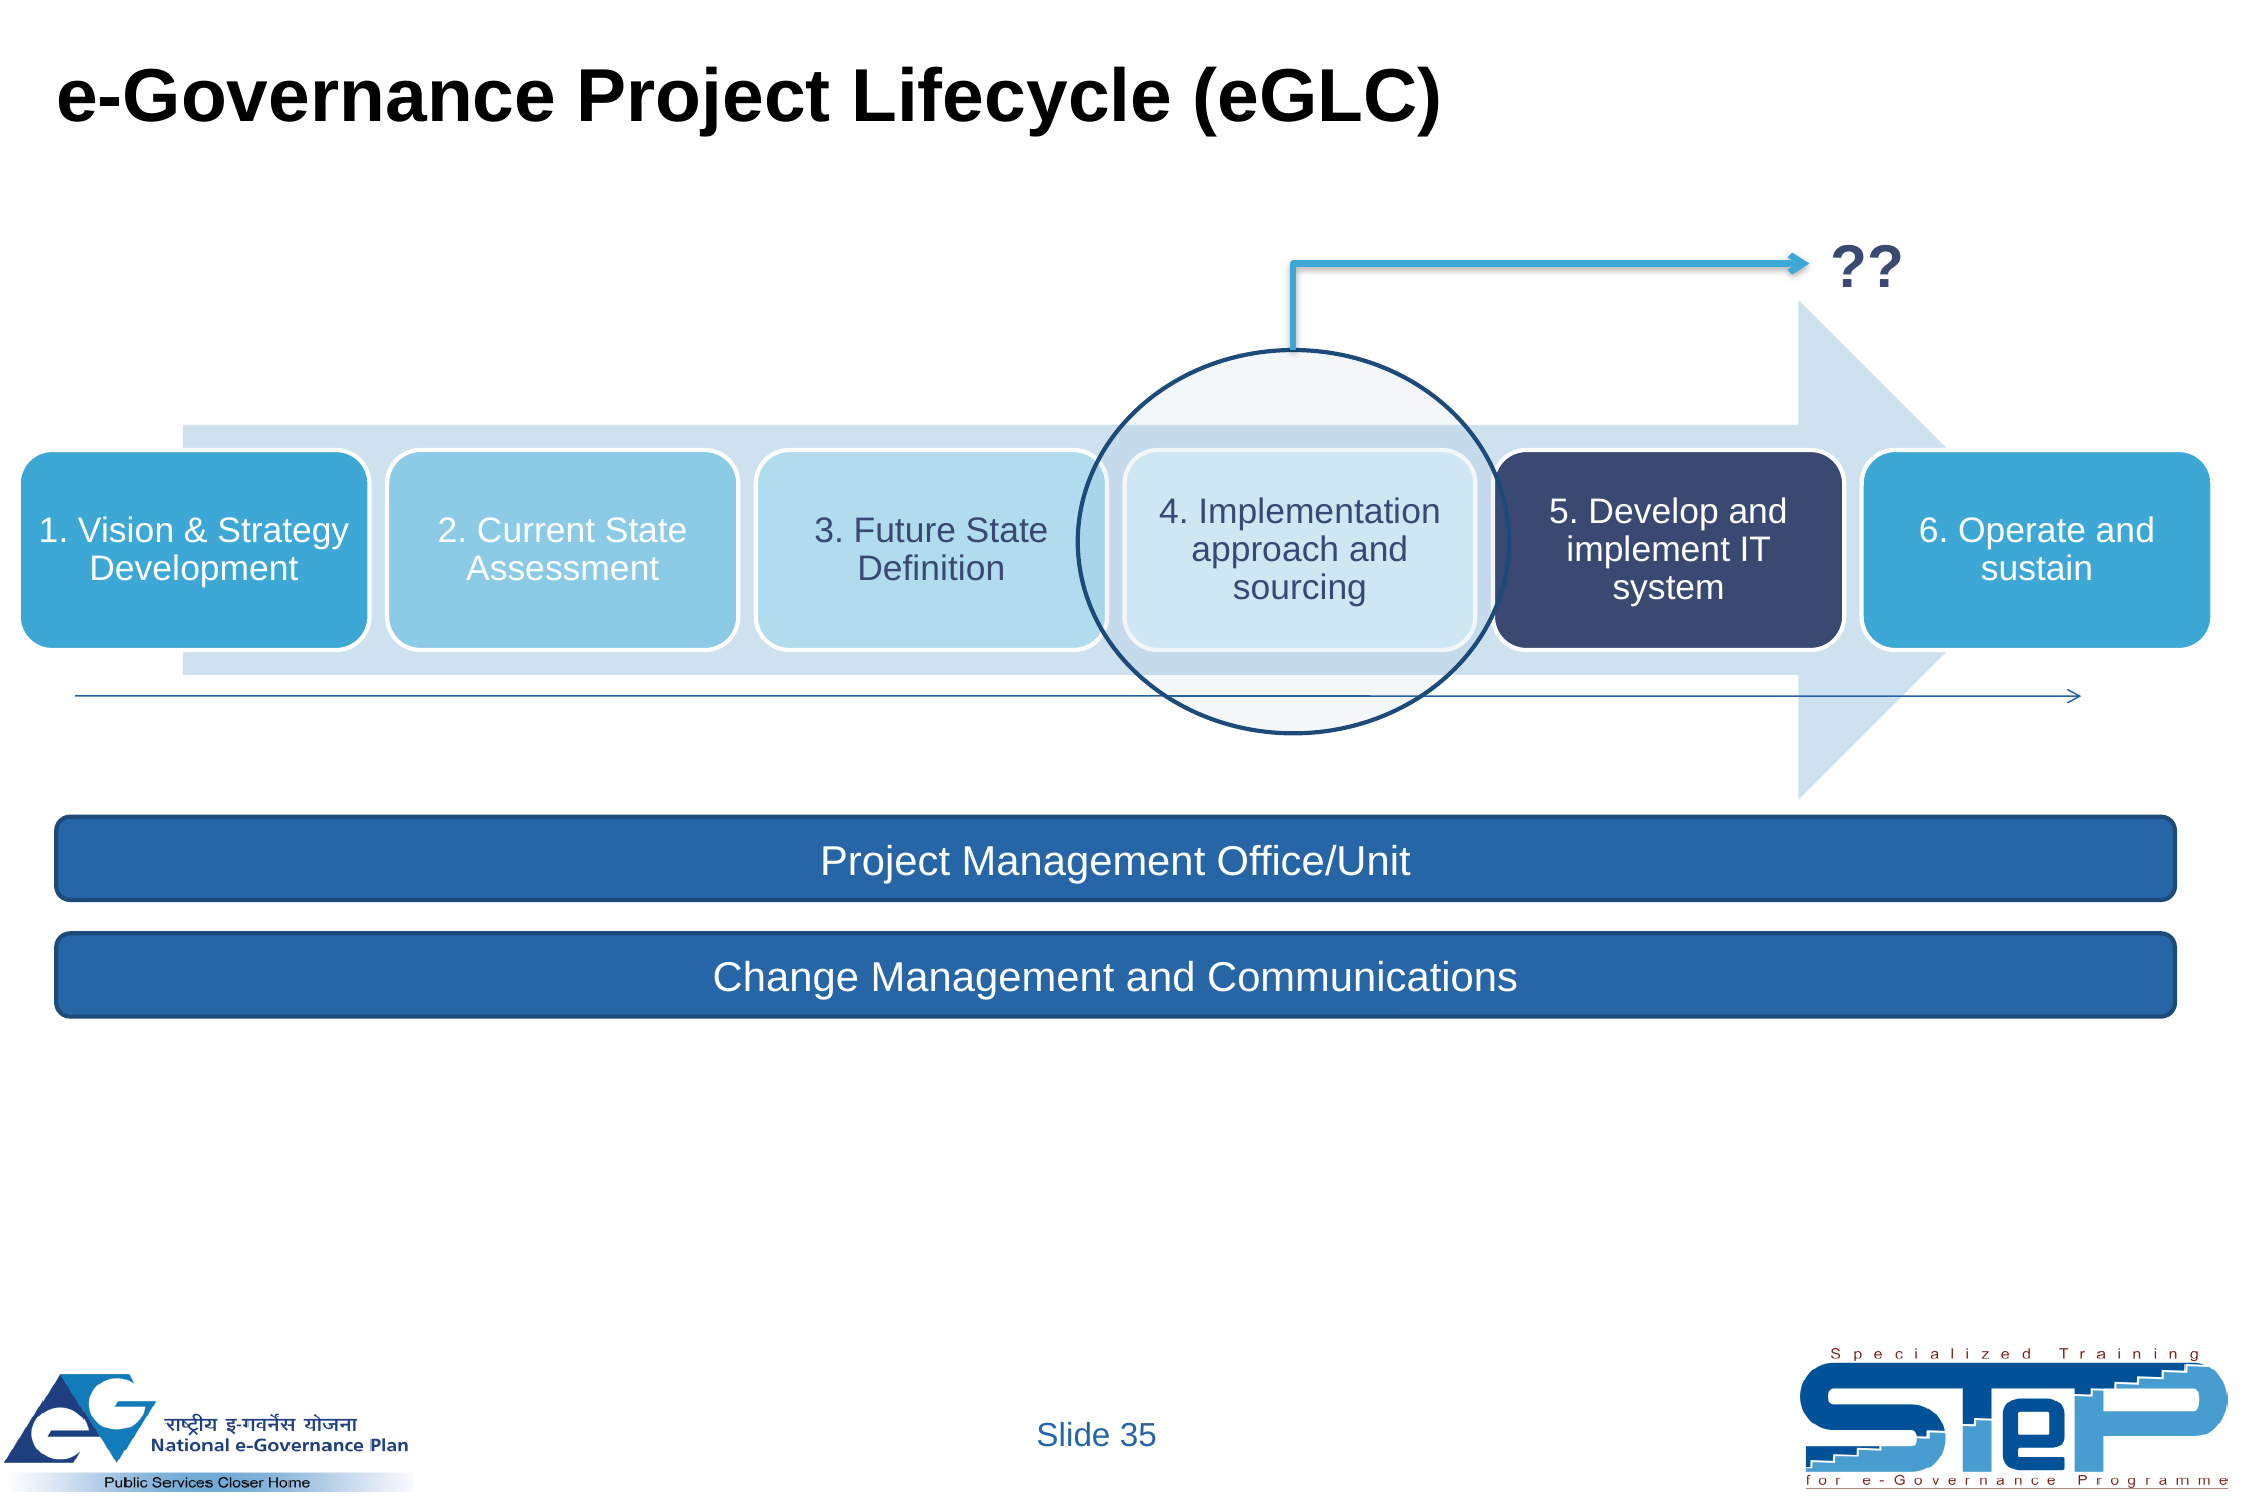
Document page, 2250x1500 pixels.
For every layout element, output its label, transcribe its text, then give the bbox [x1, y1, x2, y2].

text_box [182, 424, 1134, 675]
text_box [755, 449, 1108, 651]
title e-Governance Project Lifecycle (eGLC) [56, 16, 2082, 167]
text_box [1798, 708, 1891, 801]
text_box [18, 449, 370, 651]
text_box [1181, 708, 1406, 736]
text_box Project Management Office/Unit [54, 814, 2178, 903]
text_box ?? [1809, 216, 1927, 311]
text_box [1453, 316, 1946, 695]
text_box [1293, 263, 1810, 351]
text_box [1124, 449, 1476, 651]
text_box [1102, 348, 1488, 695]
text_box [386, 449, 739, 651]
text_box Change Management and Communications [54, 931, 2178, 1019]
picture [3, 1374, 413, 1492]
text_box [1861, 449, 2213, 651]
picture [1800, 1348, 2228, 1489]
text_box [1492, 449, 1845, 651]
